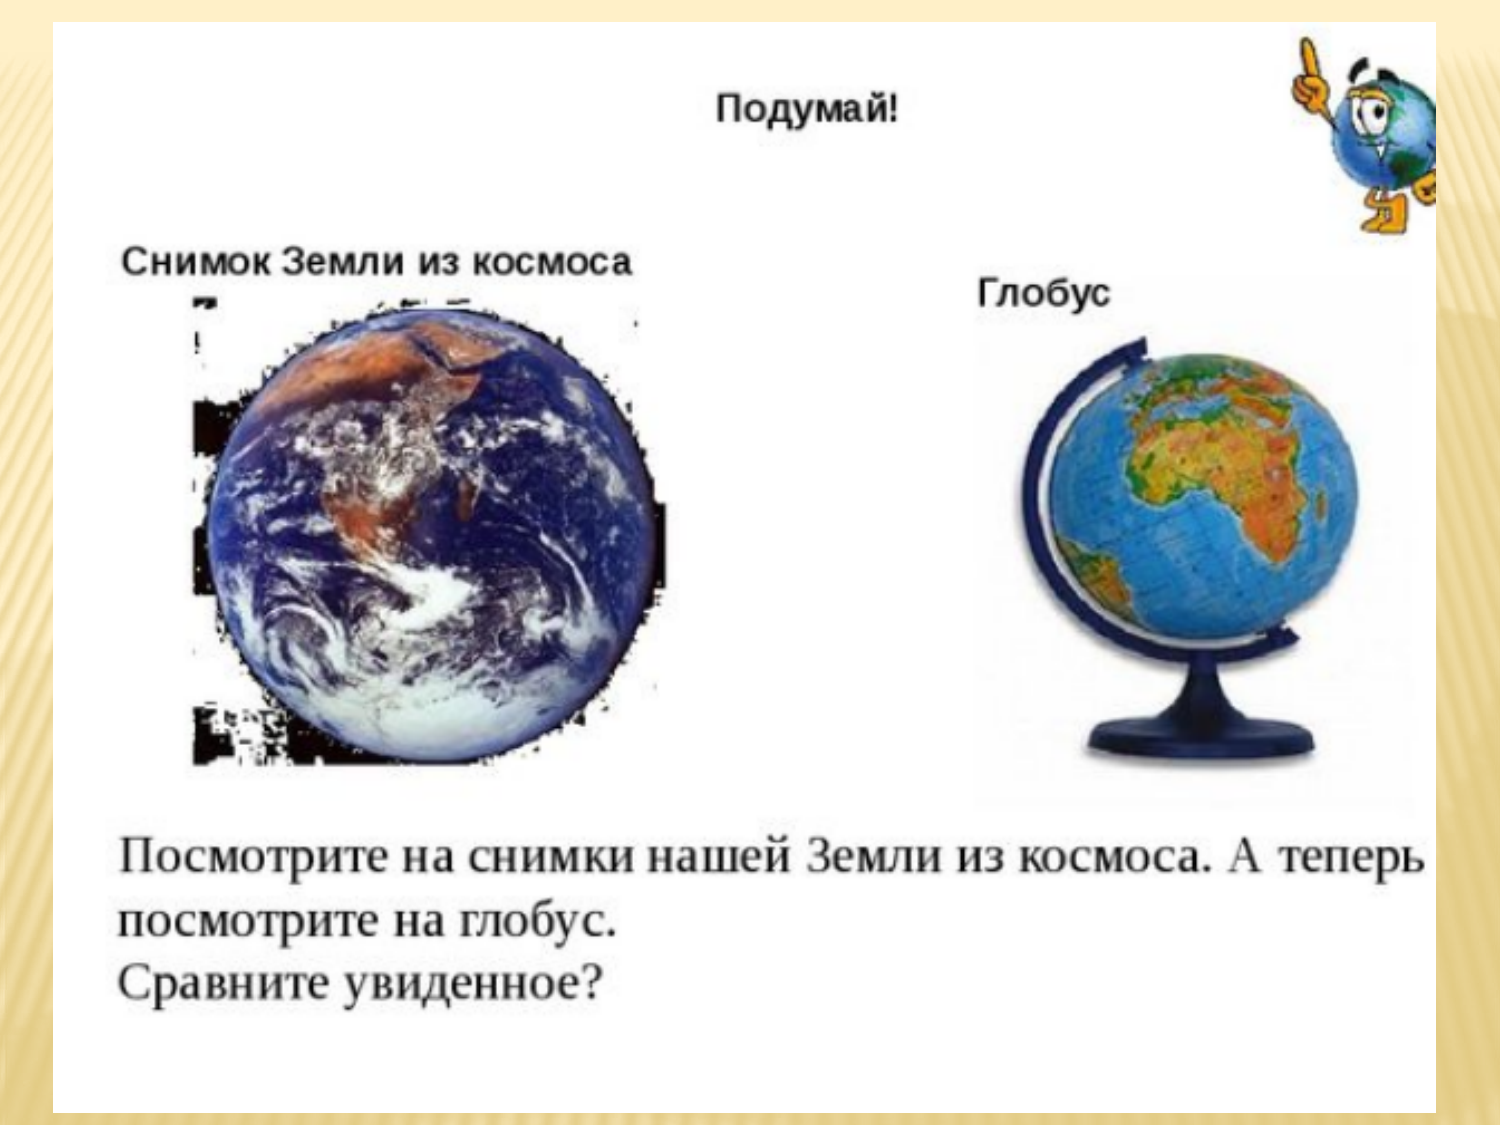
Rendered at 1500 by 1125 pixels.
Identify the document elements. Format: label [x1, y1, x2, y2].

picture [52, 21, 1436, 1113]
